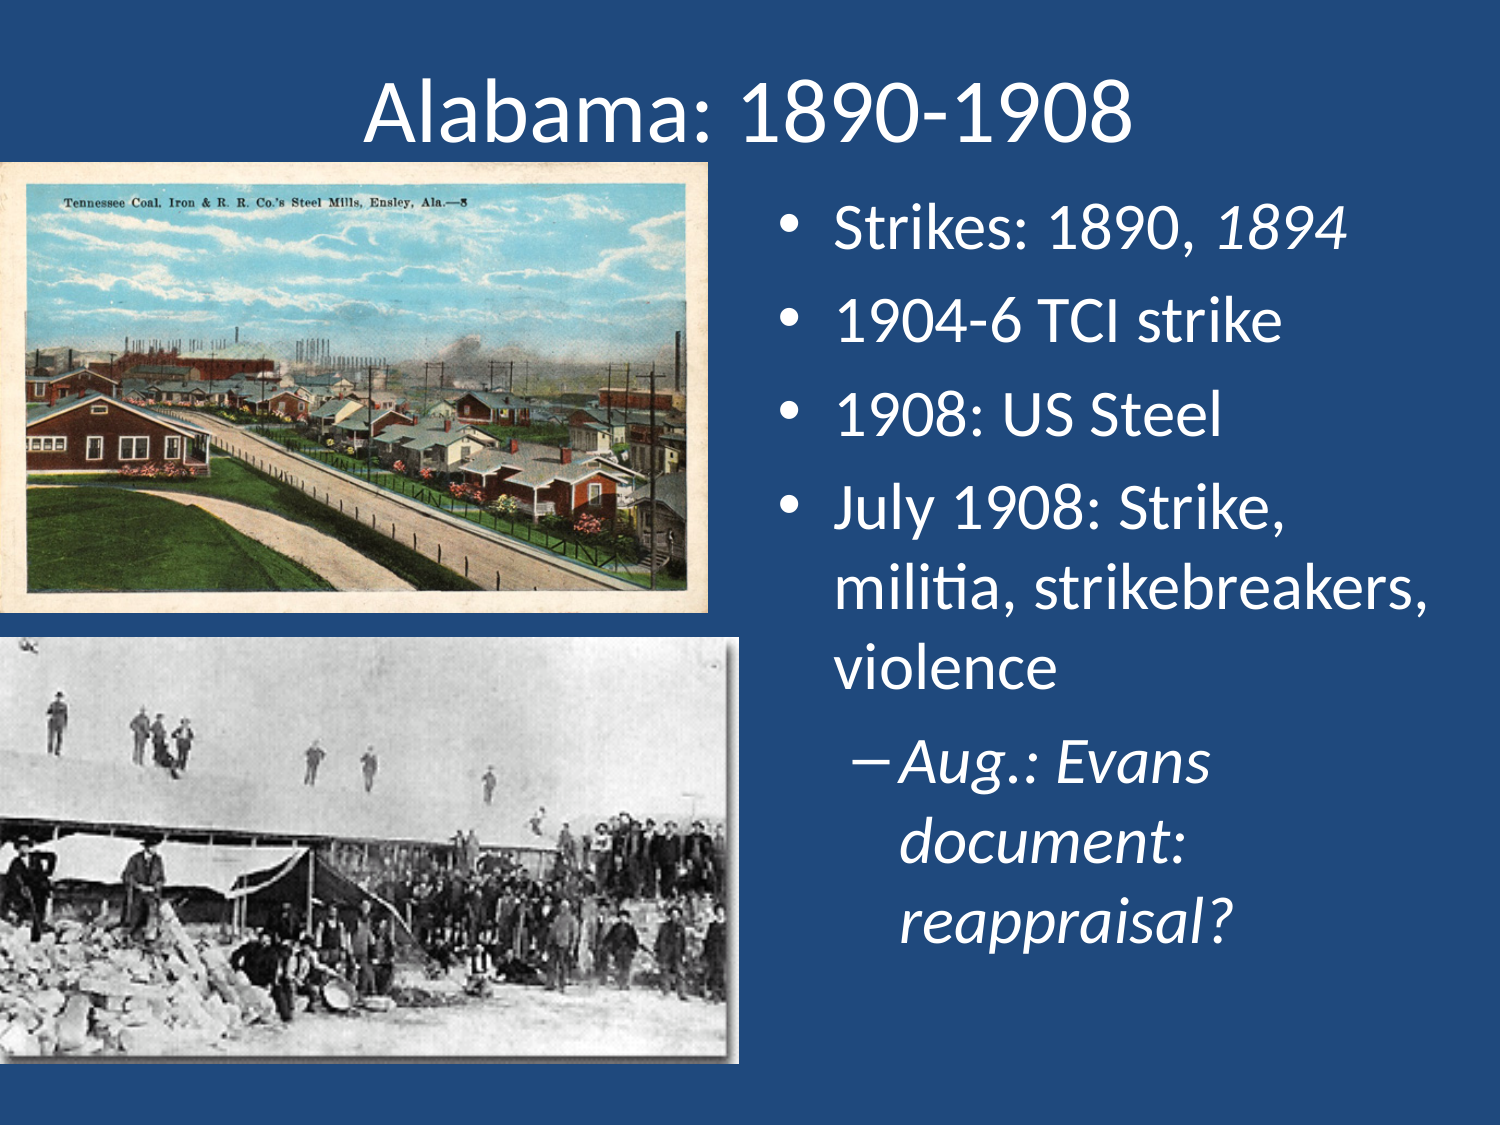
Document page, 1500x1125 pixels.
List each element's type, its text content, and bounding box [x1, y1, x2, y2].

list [0, 637, 739, 1064]
title Alabama: 1890-1908 [75, 37, 1425, 175]
list Strikes: 1890, 1894 1904-6 TCI strike 1908: US Steel July 1908: Strike, militia, strikebreakers, violence Aug.: Evans document: reappraisal? [762, 174, 1500, 1063]
picture [0, 162, 708, 613]
